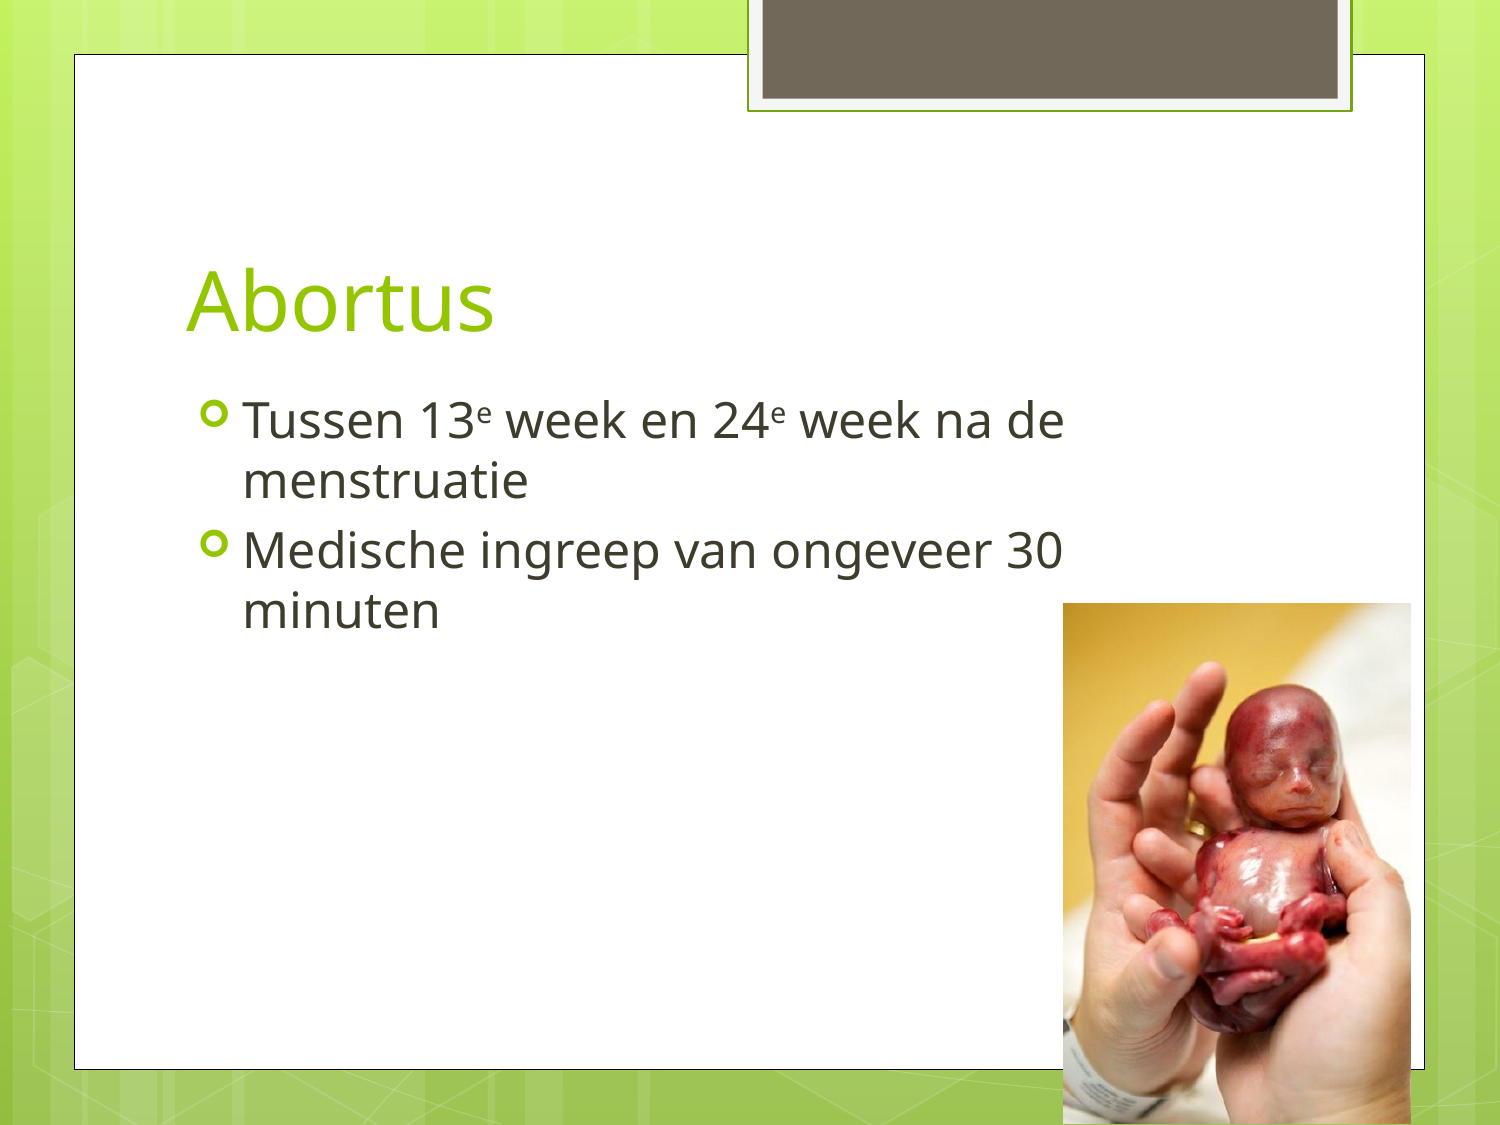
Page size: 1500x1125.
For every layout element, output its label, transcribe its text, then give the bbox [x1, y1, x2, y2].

picture [1063, 603, 1411, 1124]
title Abortus [171, 168, 1324, 357]
list Tussen 13e week en 24e week na de menstruatie Medische ingreep van ongeveer 30 minuten [171, 381, 1283, 957]
